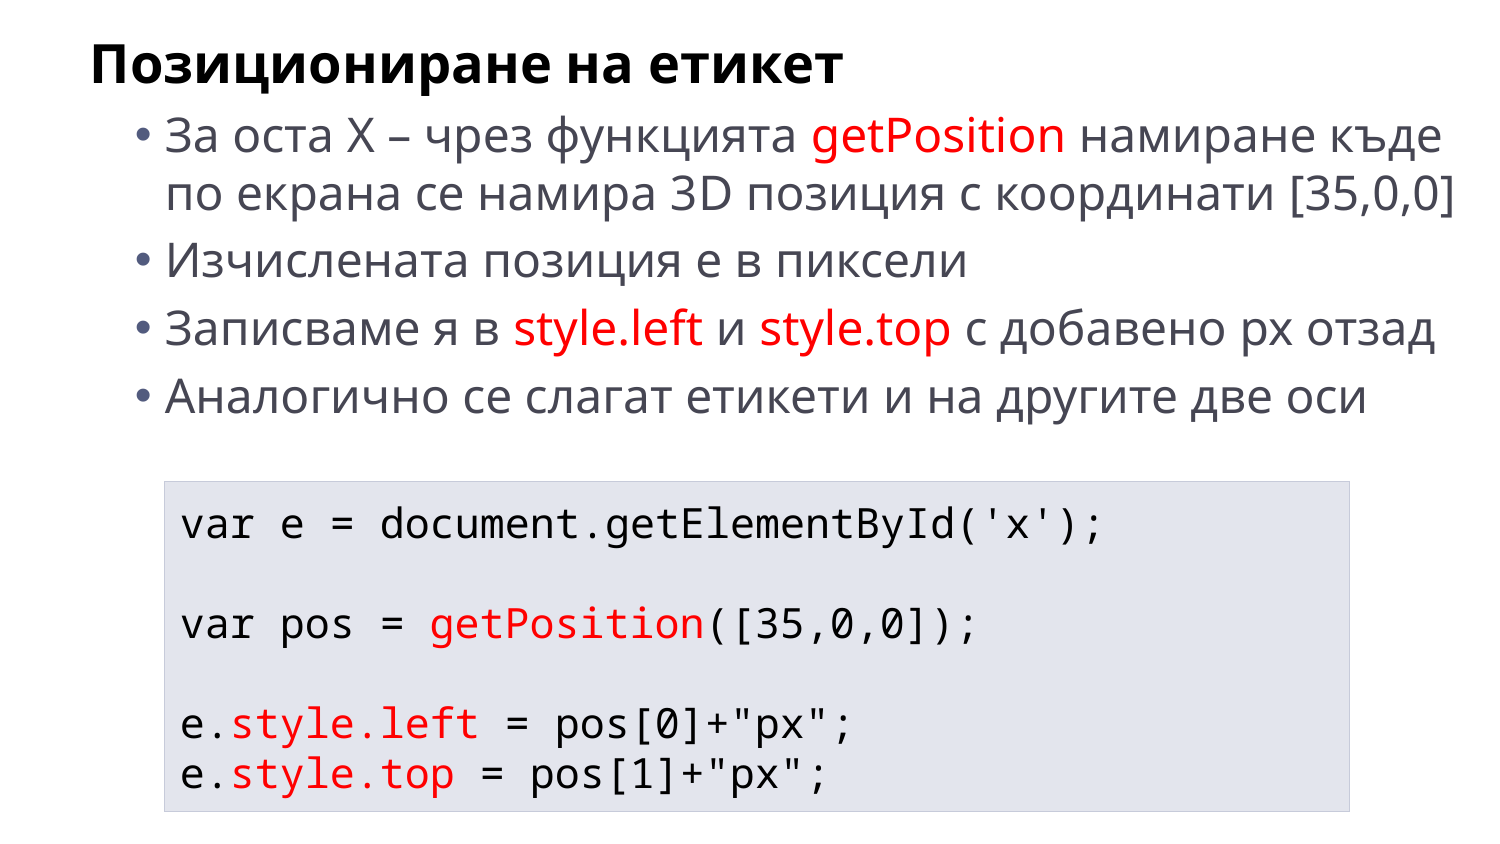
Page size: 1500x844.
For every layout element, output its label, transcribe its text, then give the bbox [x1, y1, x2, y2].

list Позициониране на етикет За оста X – чрез функцията getPosition намиране къде по екрана се намира 3D позиция с координати [35,0,0] Изчислената позиция е в пиксели Записваме я в style.left и style.top с добавено px отзад Аналогично се слагат етикети и на другите две оси [75, 21, 1475, 835]
text_box var e = document.getElementById('x'); var pos = getPosition([35,0,0]); e.style.left = pos[0]+"px"; e.style.top = pos[1]+"px"; [164, 481, 1350, 812]
